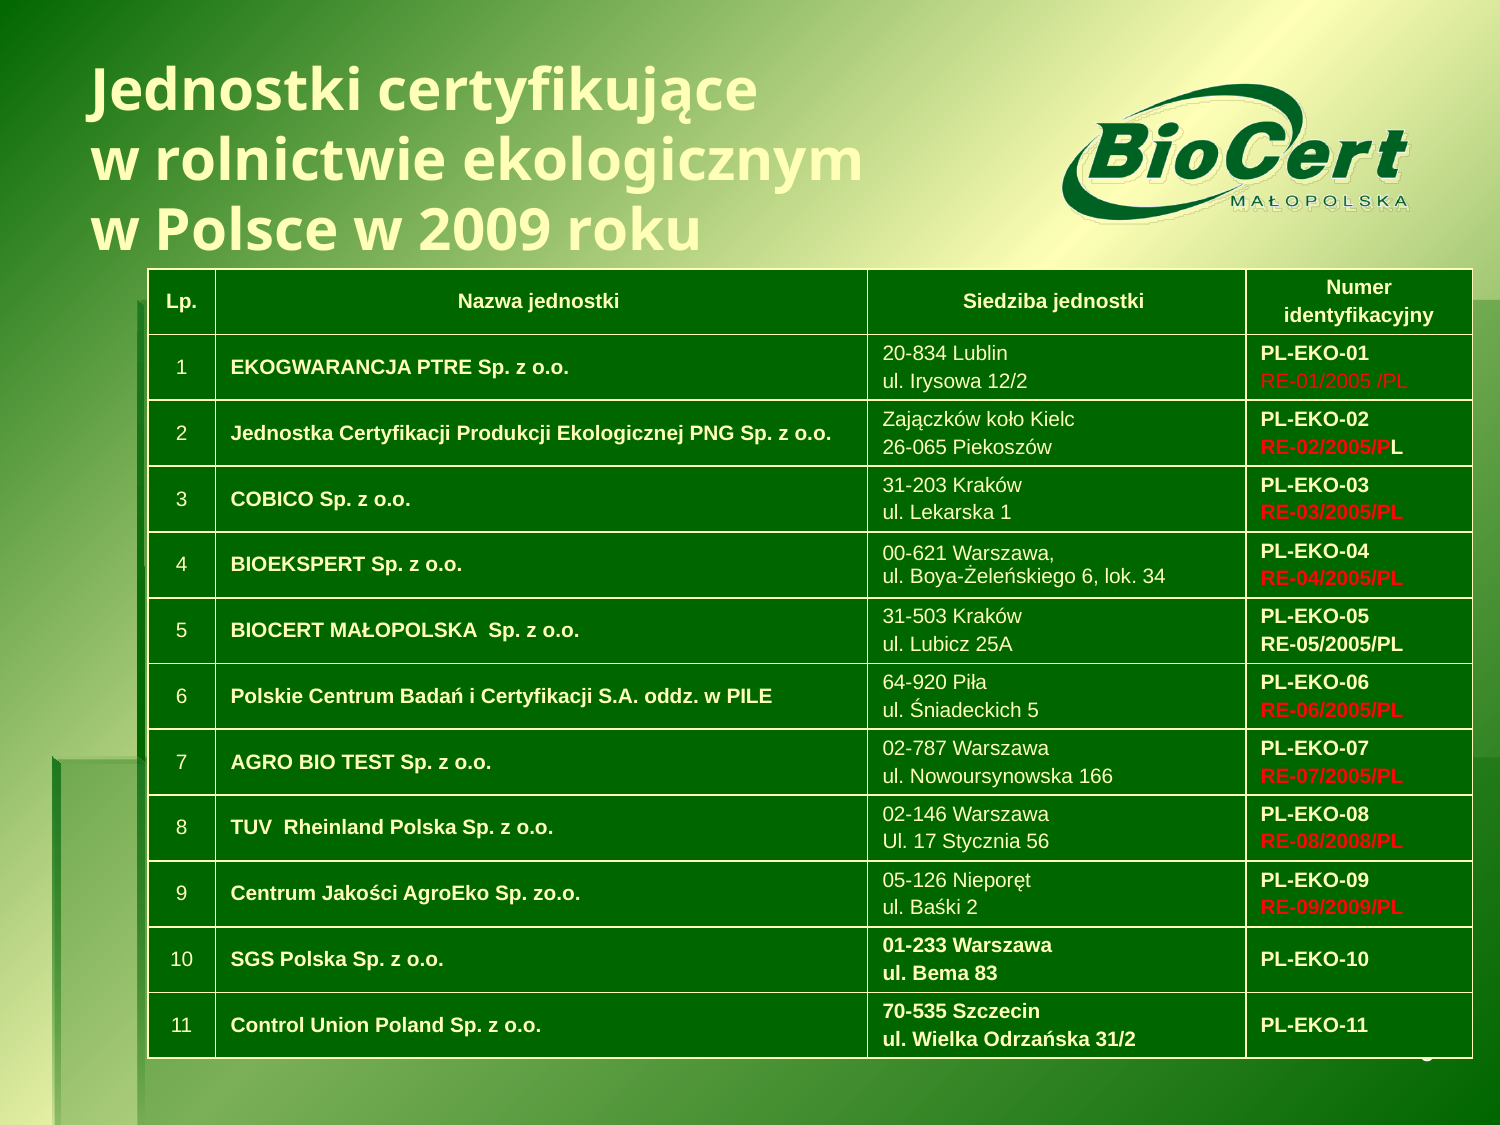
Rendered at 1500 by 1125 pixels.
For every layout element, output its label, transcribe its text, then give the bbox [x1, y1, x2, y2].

table_cell 5 [149, 599, 215, 663]
table_cell PL-EKO-10 [1247, 928, 1472, 992]
table_cell Control Union Poland Sp. z o.o. [216, 993, 867, 1057]
table_cell 31-503 Kraków ul. Lubicz 25A [868, 599, 1245, 663]
table_cell 64-920 Piła ul. Śniadeckich 5 [868, 664, 1245, 728]
table_cell 9 [149, 862, 215, 926]
slide_number 6 [1137, 1059, 1451, 1103]
table_cell BIOCERT MAŁOPOLSKA Sp. z o.o. [216, 599, 867, 663]
table_cell PL-EKO-03 RE-03/2005/PL [1247, 467, 1472, 531]
table_cell 8 [149, 796, 215, 860]
table_header Lp. [149, 270, 215, 334]
table_cell AGRO BIO TEST Sp. z o.o. [216, 730, 867, 794]
table_cell 3 [149, 467, 215, 531]
table_cell PL-EKO-08 RE-08/2008/PL [1247, 796, 1472, 860]
table_cell COBICO Sp. z o.o. [216, 467, 867, 531]
table_cell PL-EKO-09 RE-09/2009/PL [1247, 862, 1472, 926]
table_cell 01-233 Warszawa ul. Bema 83 [868, 928, 1245, 992]
table_cell Centrum Jakości AgroEko Sp. zo.o. [216, 862, 867, 926]
table_cell PL-EKO-11 [1247, 993, 1472, 1057]
table_cell 05-126 Nieporęt ul. Baśki 2 [868, 862, 1245, 926]
table_cell PL-EKO-06 RE-06/2005/PL [1247, 664, 1472, 728]
table_cell 02-787 Warszawa ul. Nowoursynowska 166 [868, 730, 1245, 794]
table_cell 31-203 Kraków ul. Lekarska 1 [868, 467, 1245, 531]
table_cell 00-621 Warszawa, ul. Boya-Żeleńskiego 6, lok. 34 [868, 533, 1245, 597]
table_header Numer identyfikacyjny [1247, 270, 1472, 334]
picture [1056, 77, 1412, 225]
table_cell 20-834 Lublin ul. Irysowa 12/2 [868, 335, 1245, 399]
table_cell PL-EKO-02 RE-02/2005/PL [1247, 401, 1472, 465]
table_cell PL-EKO-05 RE-05/2005/PL [1247, 599, 1472, 663]
table_cell 6 [149, 664, 215, 728]
table_cell TUV Rheinland Polska Sp. z o.o. [216, 796, 867, 860]
table_cell Zajączków koło Kielc 26-065 Piekoszów [868, 401, 1245, 465]
table_cell 70-535 Szczecin ul. Wielka Odrzańska 31/2 [868, 993, 1245, 1057]
table_header Nazwa jednostki [216, 270, 867, 334]
table_cell 7 [149, 730, 215, 794]
table_cell 02-146 Warszawa Ul. 17 Stycznia 56 [868, 796, 1245, 860]
table_cell PL-EKO-01 RE-01/2005 /PL [1247, 335, 1472, 399]
table_cell 10 [149, 928, 215, 992]
table_cell EKOGWARANCJA PTRE Sp. z o.o. [216, 335, 867, 399]
table_cell Jednostka Certyfikacji Produkcji Ekologicznej PNG Sp. z o.o. [216, 401, 867, 465]
table_cell SGS Polska Sp. z o.o. [216, 928, 867, 992]
table_cell 11 [149, 993, 215, 1057]
table_cell Polskie Centrum Badań i Certyfikacji S.A. oddz. w PILE [216, 664, 867, 728]
title Jednostki certyfikujące w rolnictwie ekologicznym w Polsce w 2009 roku [74, 39, 1451, 276]
table_cell PL-EKO-07 RE-07/2005/PL [1247, 730, 1472, 794]
table_cell BIOEKSPERT Sp. z o.o. [216, 533, 867, 597]
table_header Siedziba jednostki [868, 270, 1245, 334]
table_cell 1 [149, 335, 215, 399]
table_cell 4 [149, 533, 215, 597]
table_cell PL-EKO-04 RE-04/2005/PL [1247, 533, 1472, 597]
table_cell 2 [149, 401, 215, 465]
